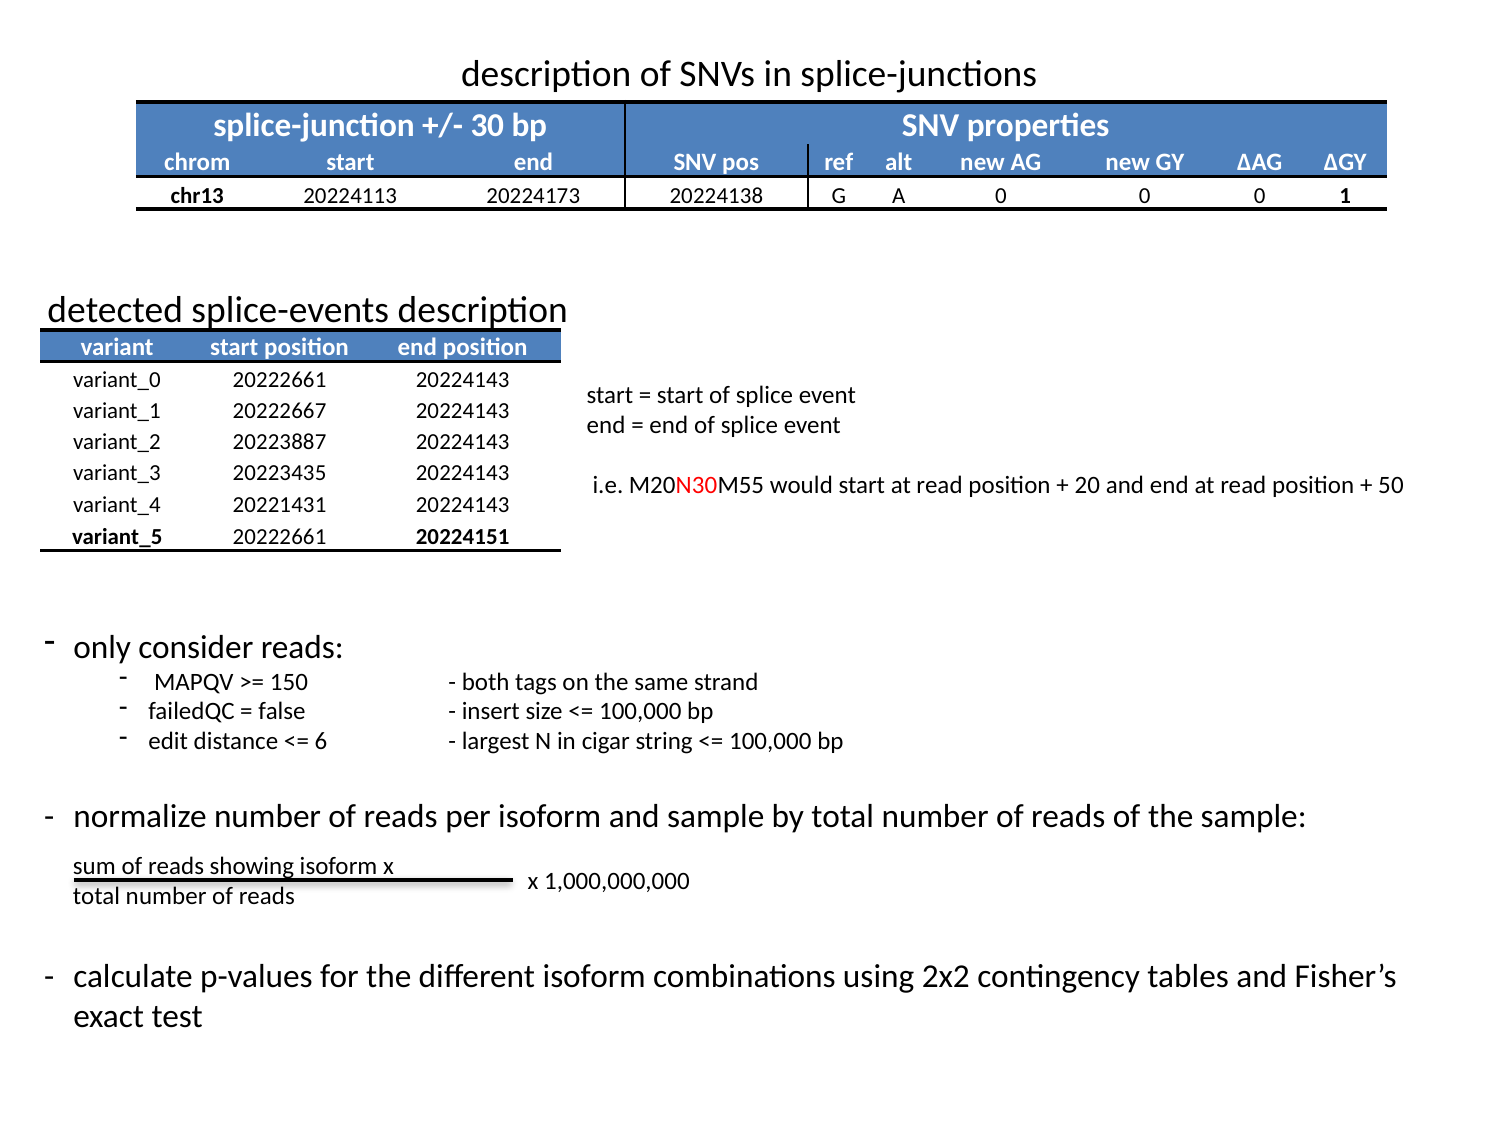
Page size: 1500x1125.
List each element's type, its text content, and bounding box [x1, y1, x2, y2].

table_cell start [259, 144, 442, 175]
text_box start = start of splice event end = end of splice event i.e. M20N30M55 would start at read position + 20 and end at read position + 50 [571, 370, 1494, 506]
table_cell ΔGY [1304, 144, 1387, 175]
table_cell variant_2 [40, 424, 194, 455]
table_cell variant_5 [40, 518, 194, 549]
table_cell new GY [1074, 144, 1216, 175]
text_box only consider reads: MAPQV >= 150 - both tags on the same strand failedQC = false - insert size <= 100,000 bp edit distance <= 6 - largest N in cigar string <= 100,000 bp - normalize number of reads per isoform and sample by total number of reads of the sample: - calculate p-values for the different isoform combinations using 2x2 contingency tables and Fisher’s exact test [29, 617, 1459, 1042]
table_cell 20224143 [365, 424, 561, 455]
table_cell 20223435 [194, 455, 365, 487]
table_cell 20222667 [194, 393, 365, 424]
table_cell alt [870, 144, 928, 175]
table_cell ΔAG [1216, 144, 1304, 175]
table_cell variant_0 [40, 363, 194, 393]
table_cell A [870, 178, 928, 207]
table_cell chr13 [136, 178, 259, 207]
table_cell 0 [1216, 178, 1304, 207]
table_cell SNV pos [626, 144, 807, 175]
table_cell 20224138 [626, 178, 807, 207]
table_cell 20223887 [194, 424, 365, 455]
text_box description of SNVs in splice-junctions [446, 41, 1054, 101]
table_cell new AG [928, 144, 1074, 175]
table_cell 20221431 [194, 487, 365, 518]
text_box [57, 841, 779, 918]
table_cell G [809, 178, 870, 207]
table_cell 20224143 [365, 455, 561, 487]
table_cell 20224151 [365, 518, 561, 549]
table_cell 1 [1304, 178, 1387, 207]
table_cell end [442, 144, 624, 175]
table_header SNV properties [626, 104, 1387, 144]
table_cell 20222661 [194, 518, 365, 549]
table_cell 20224143 [365, 363, 561, 393]
table_cell 20224113 [259, 178, 442, 207]
table_cell 20224143 [365, 393, 561, 424]
text_box detected splice-events description [32, 277, 584, 338]
table_cell variant_3 [40, 455, 194, 487]
table_cell variant_4 [40, 487, 194, 518]
table_cell 0 [1074, 178, 1216, 207]
table_cell 20222661 [194, 363, 365, 393]
table_cell 20224173 [442, 178, 624, 207]
table_cell chrom [136, 144, 259, 175]
table_cell variant_1 [40, 393, 194, 424]
table_header variant [40, 338, 194, 360]
table_cell 0 [928, 178, 1074, 207]
table_header splice-junction +/- 30 bp [136, 104, 624, 144]
table_cell ref [809, 144, 870, 175]
table_cell 20224143 [365, 487, 561, 518]
table_header start position [194, 338, 365, 360]
table_header end position [365, 338, 561, 360]
